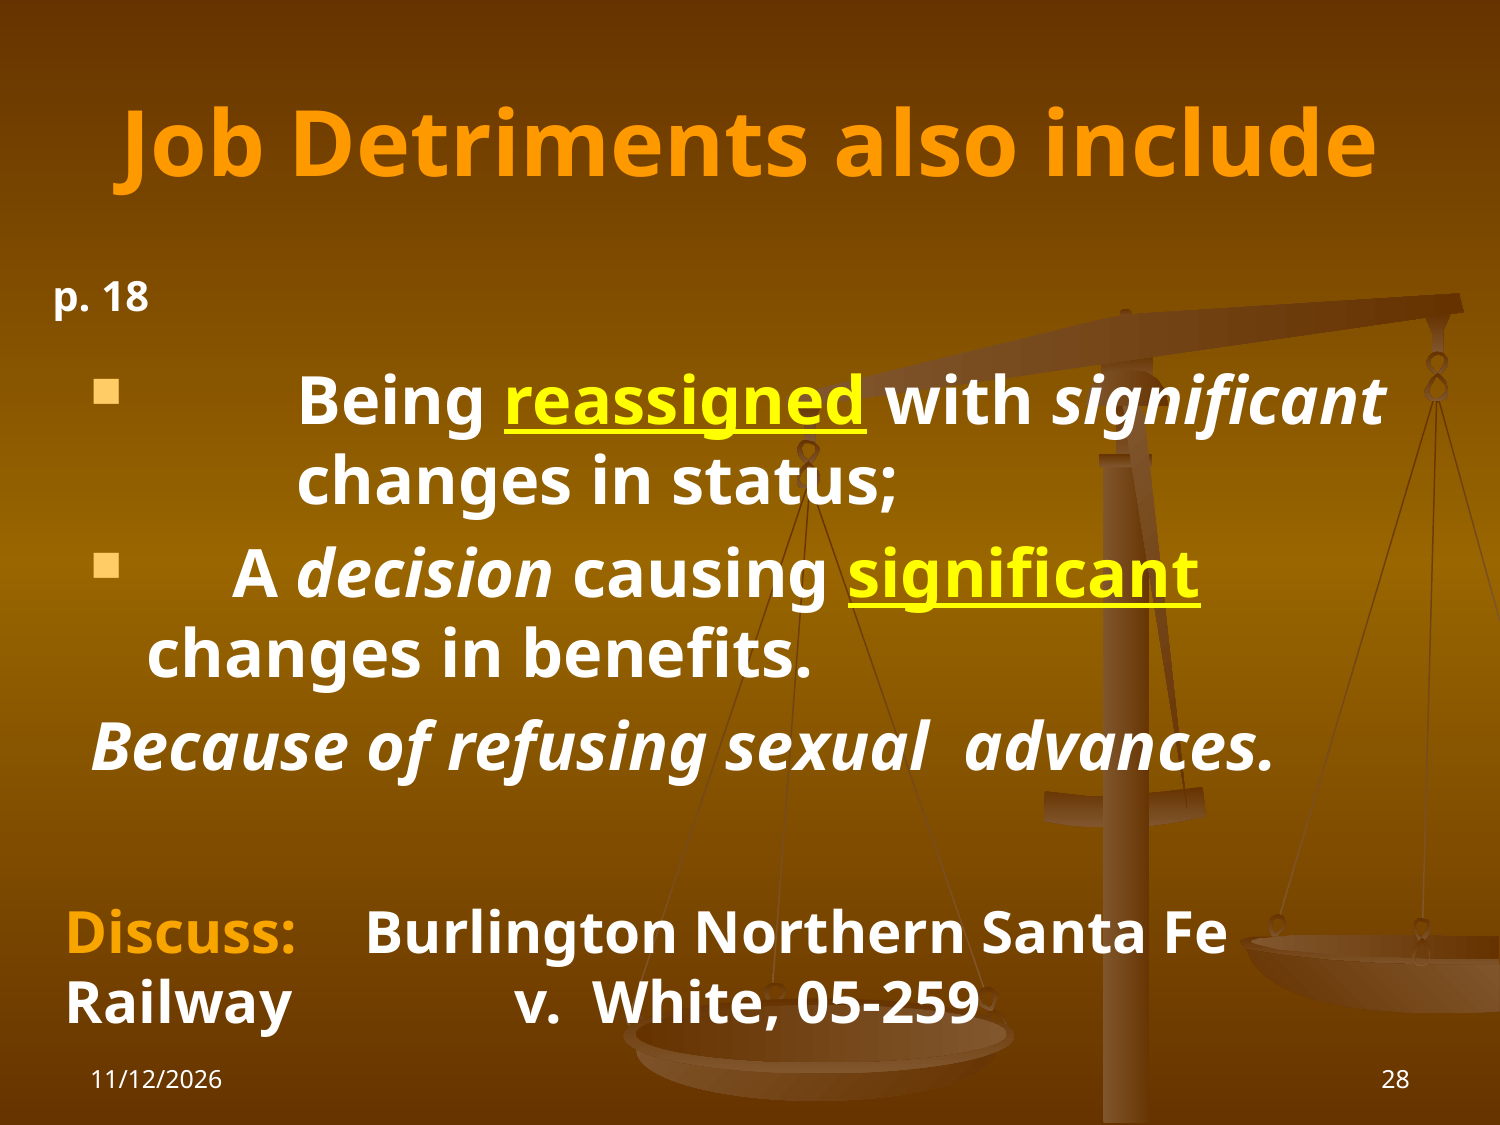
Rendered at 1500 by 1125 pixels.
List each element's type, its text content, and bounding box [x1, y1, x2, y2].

slide_number 28 [1074, 1043, 1426, 1106]
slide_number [74, 1043, 426, 1106]
title Job Detriments also include [74, 45, 1426, 234]
text_box Discuss: Burlington Northern Santa Fe Railway v. White, 05-259 [50, 887, 1450, 1043]
list Being reassigned with significant changes in status; A decision causing significant changes in benefits. Because of refusing sexual advances. [74, 349, 1426, 813]
text_box p. 18 [37, 262, 188, 328]
